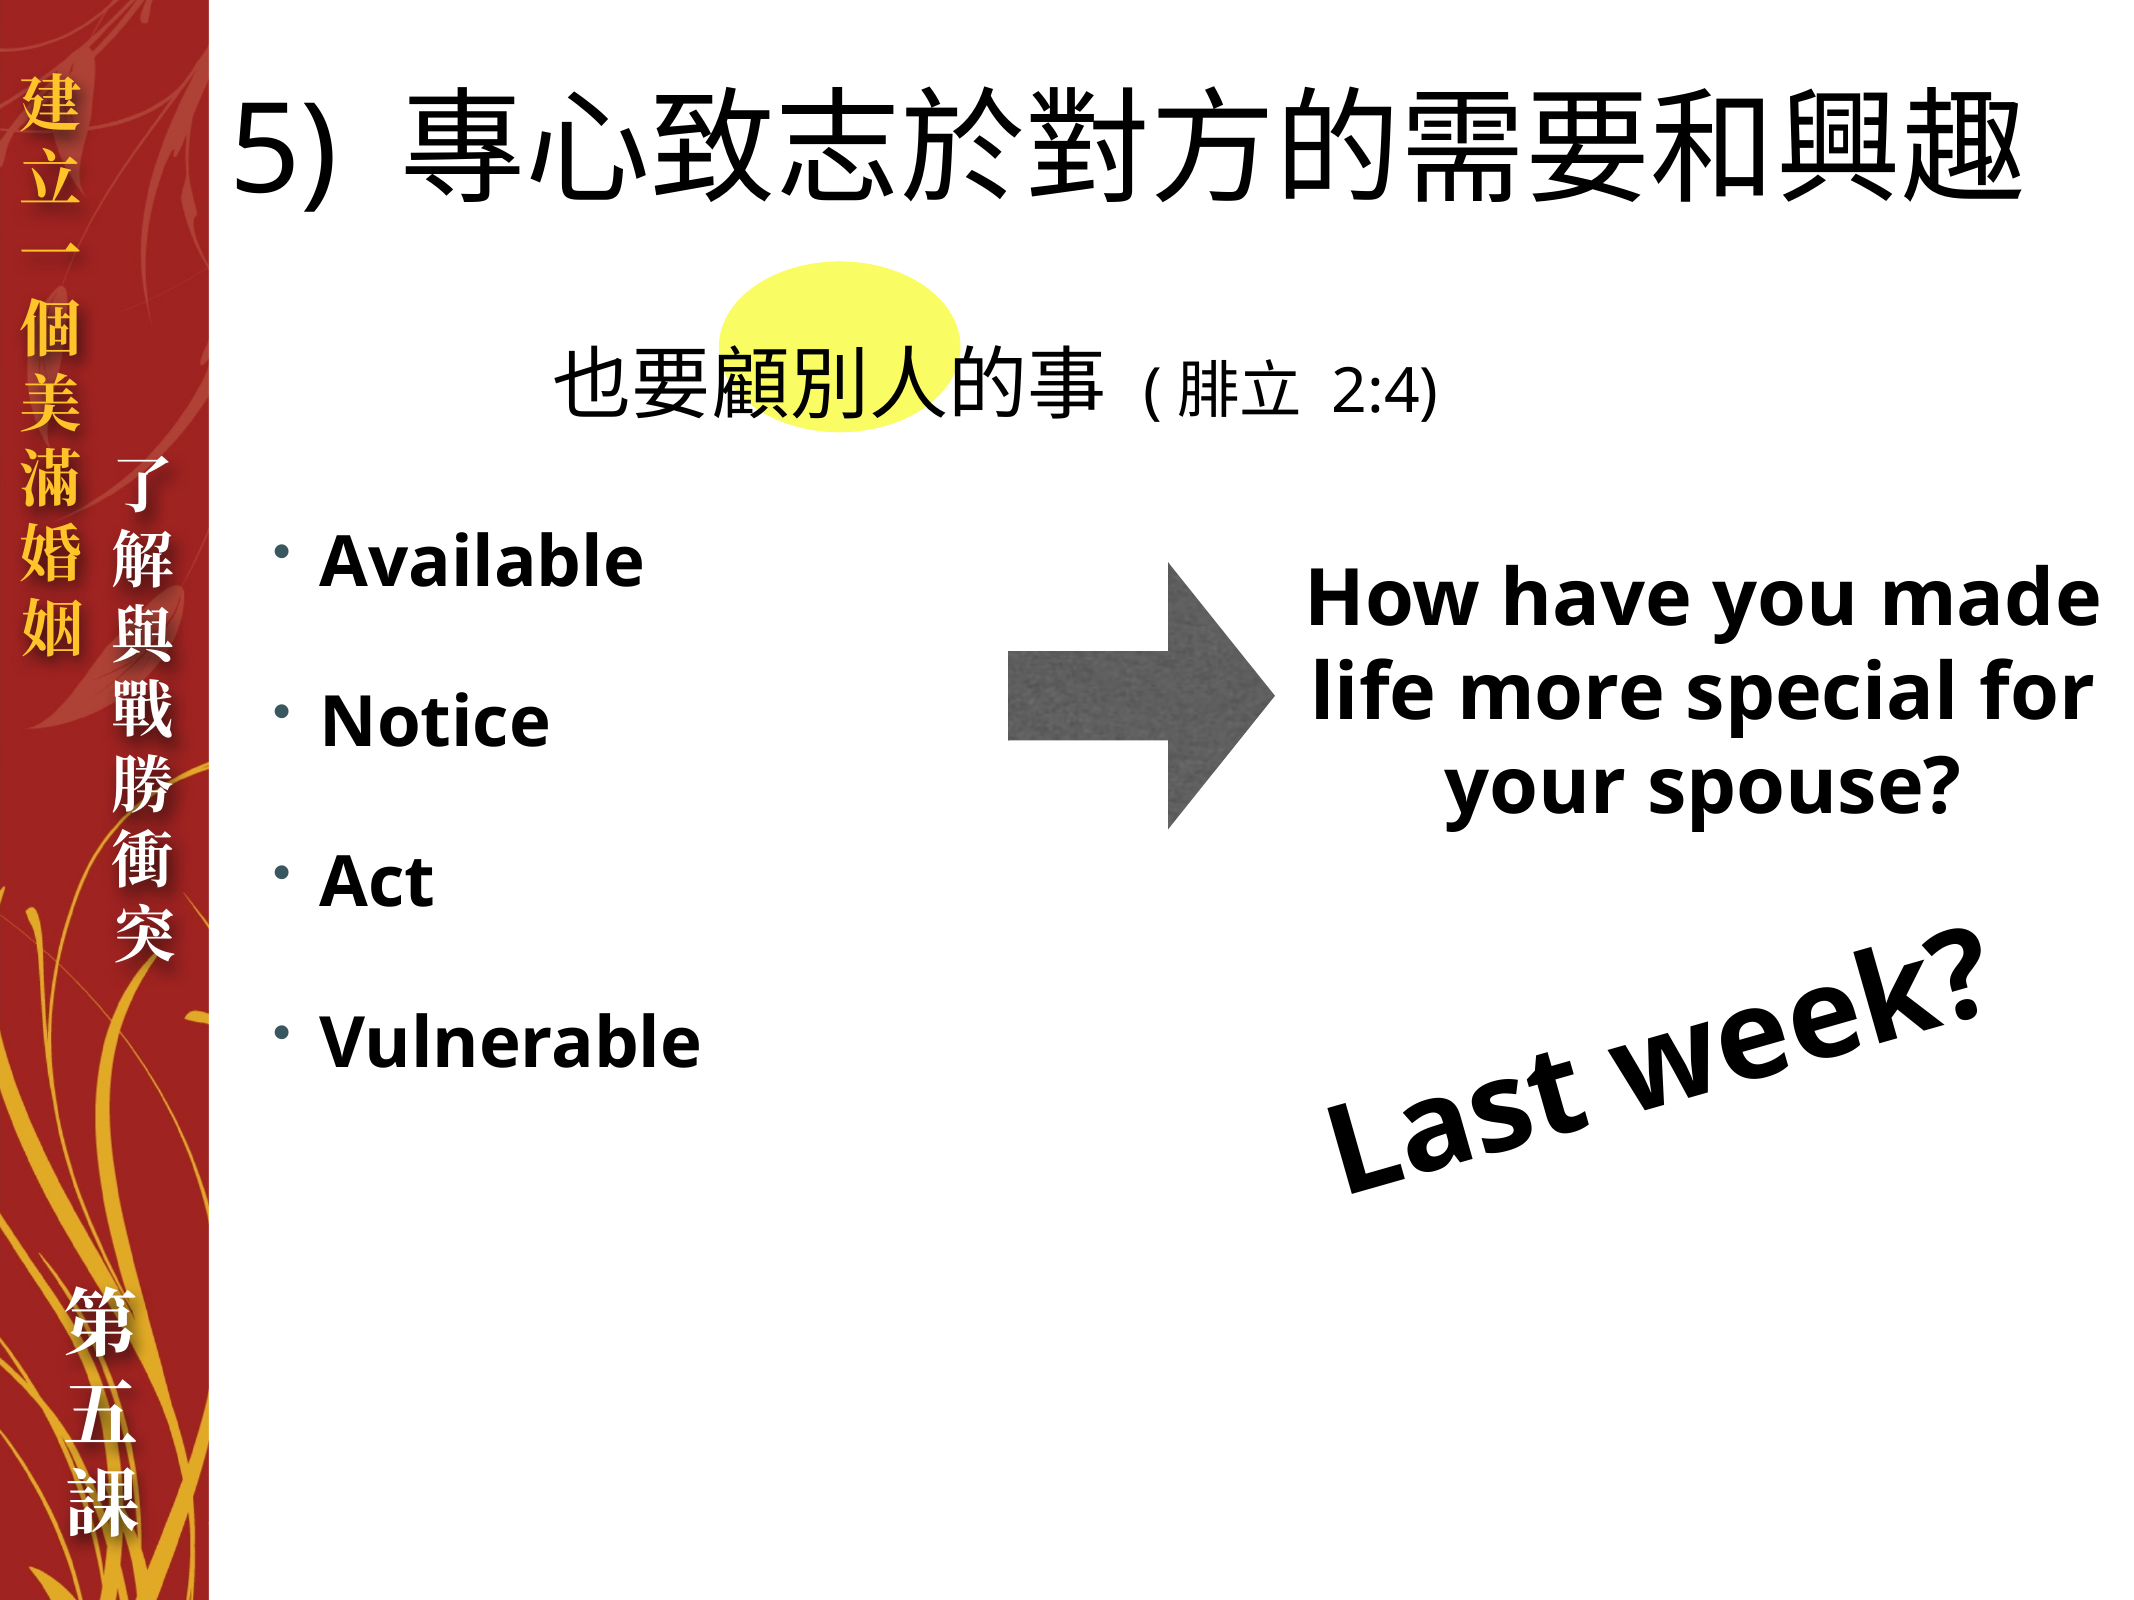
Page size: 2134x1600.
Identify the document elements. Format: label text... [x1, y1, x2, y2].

picture [0, 0, 208, 1600]
text_box Last week? [1270, 869, 2046, 1239]
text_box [1007, 539, 2124, 842]
text_box 也要顧別人的事 (腓立 2:4) [544, 303, 1448, 437]
list Available Notice Act Vulnerable [264, 303, 1932, 1295]
text_box 5) 專心致志於對方的需要和興趣 [220, 59, 2134, 226]
text_box [736, 261, 944, 303]
